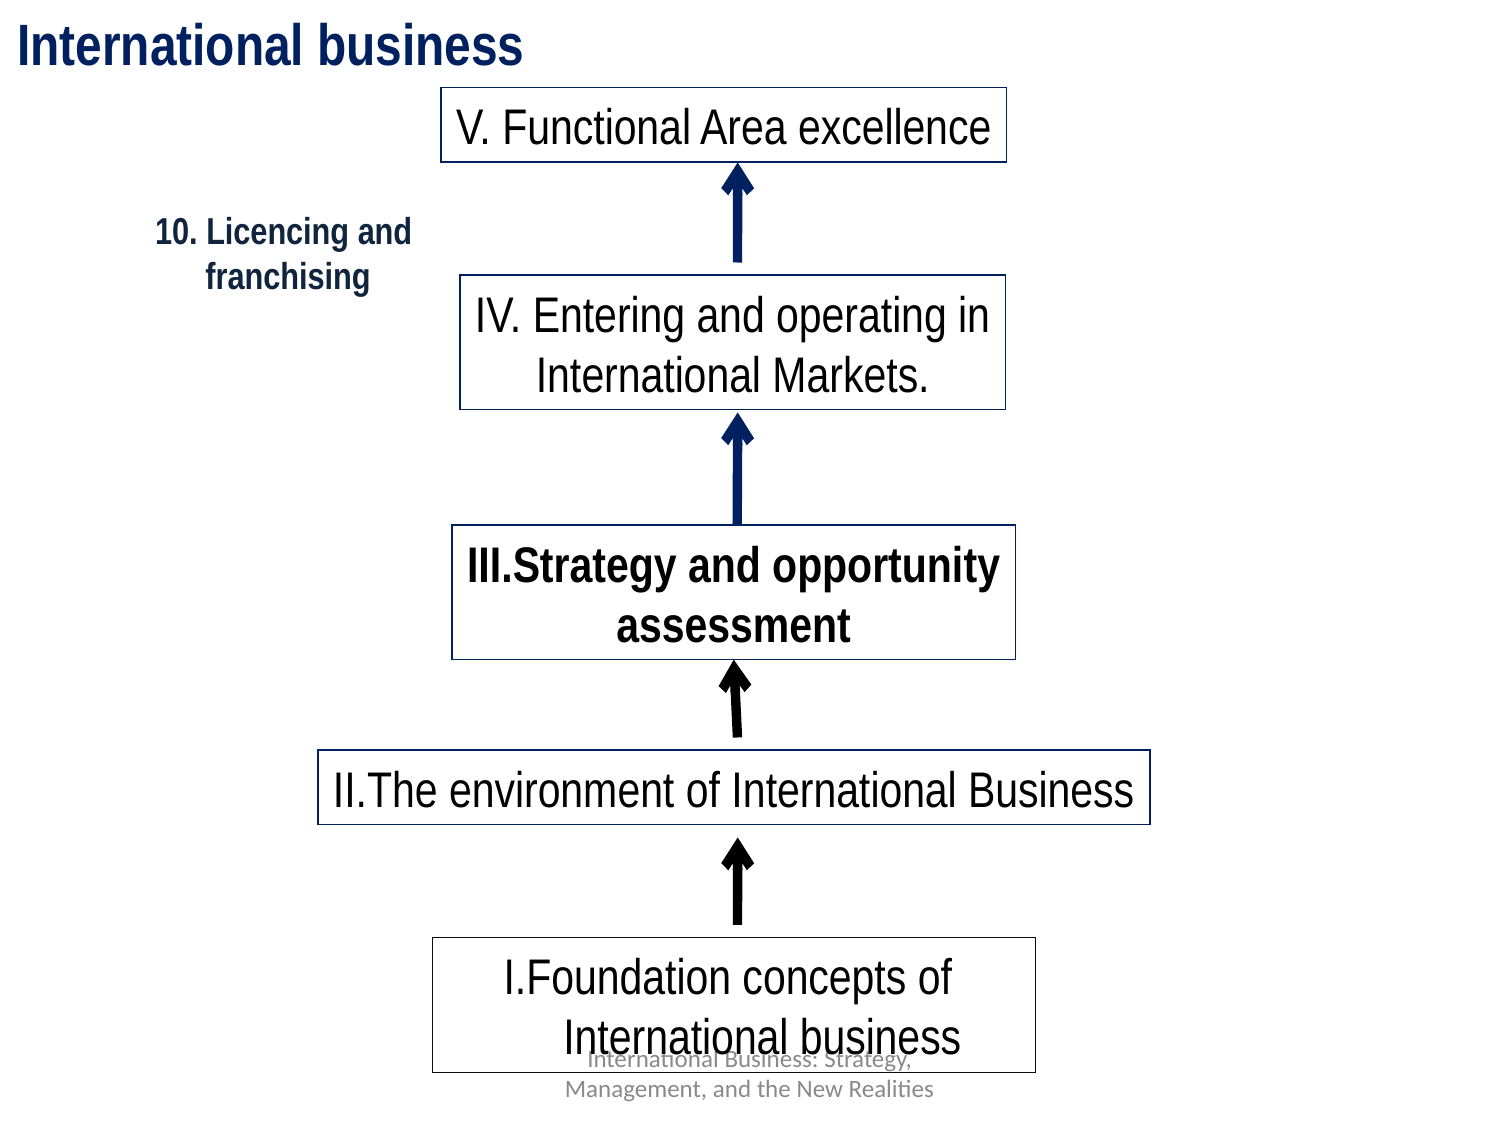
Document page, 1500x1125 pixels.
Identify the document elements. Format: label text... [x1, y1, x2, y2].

text_box IV. Entering and operating in International Markets. [460, 274, 1006, 410]
text_box II.The environment of International Business [318, 749, 1151, 825]
text_box V. Functional Area excellence [441, 87, 1007, 163]
text_box International business [2, 0, 540, 85]
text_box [733, 660, 738, 738]
text_box I.Foundation concepts of International business [432, 937, 1036, 1073]
footer International Business: Strategy, Management, and the New Realities [512, 1073, 988, 1103]
text_box 10. Licencing and franchising [140, 199, 428, 305]
text_box III.Strategy and opportunity assessment [452, 524, 1016, 660]
